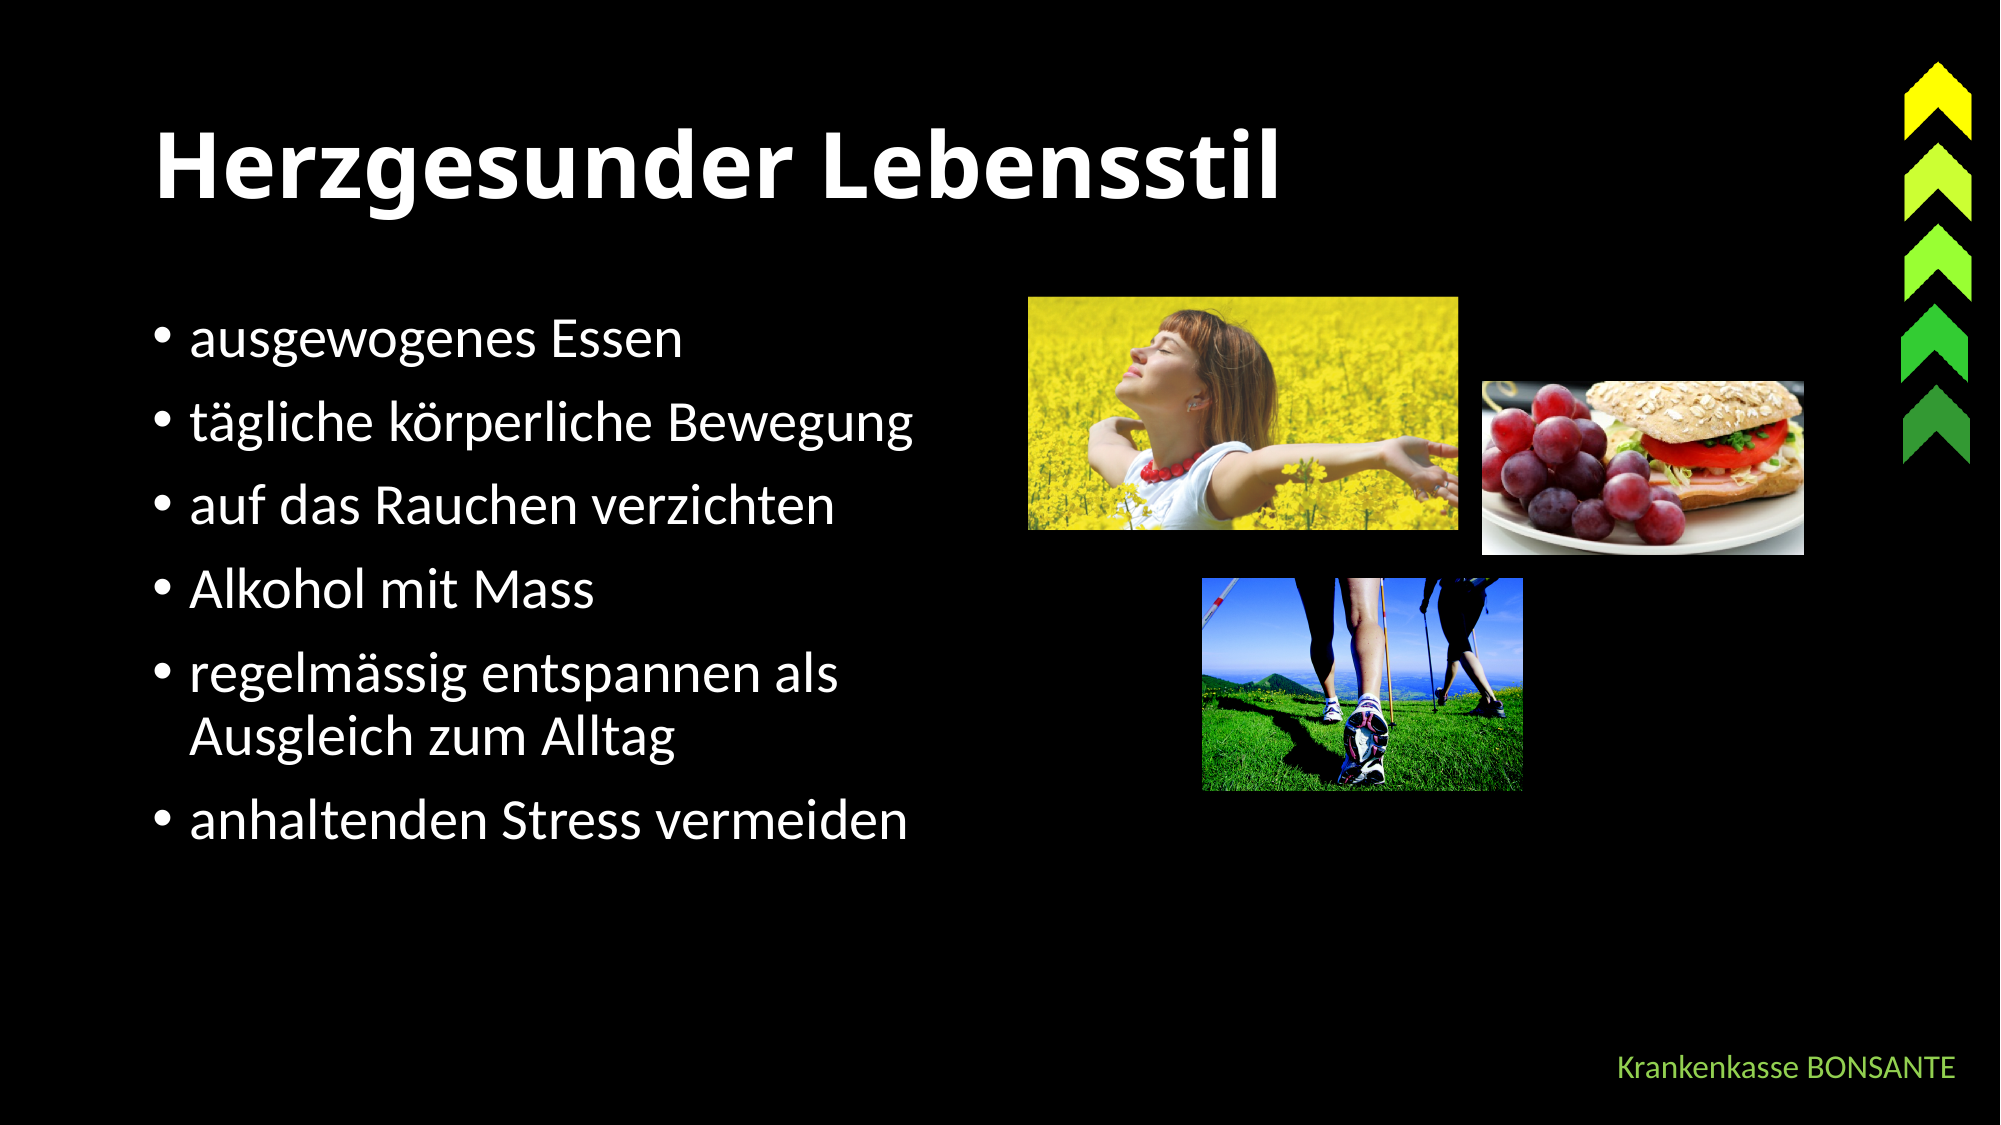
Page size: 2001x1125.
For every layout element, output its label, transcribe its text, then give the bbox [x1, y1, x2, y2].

picture [1900, 59, 1972, 466]
picture [1481, 380, 1804, 555]
picture [1202, 578, 1523, 791]
footer Krankenkasse BONSANTE [1296, 1035, 1972, 1096]
title Herzgesunder Lebensstil [137, 59, 1863, 278]
picture [1027, 295, 1459, 531]
list ausgewogenes Essen tägliche körperliche Bewegung auf das Rauchen verzichten Alkohol mit Mass regelmässig entspannen als Ausgleich zum Alltag anhaltenden Stress vermeiden [137, 299, 988, 1014]
